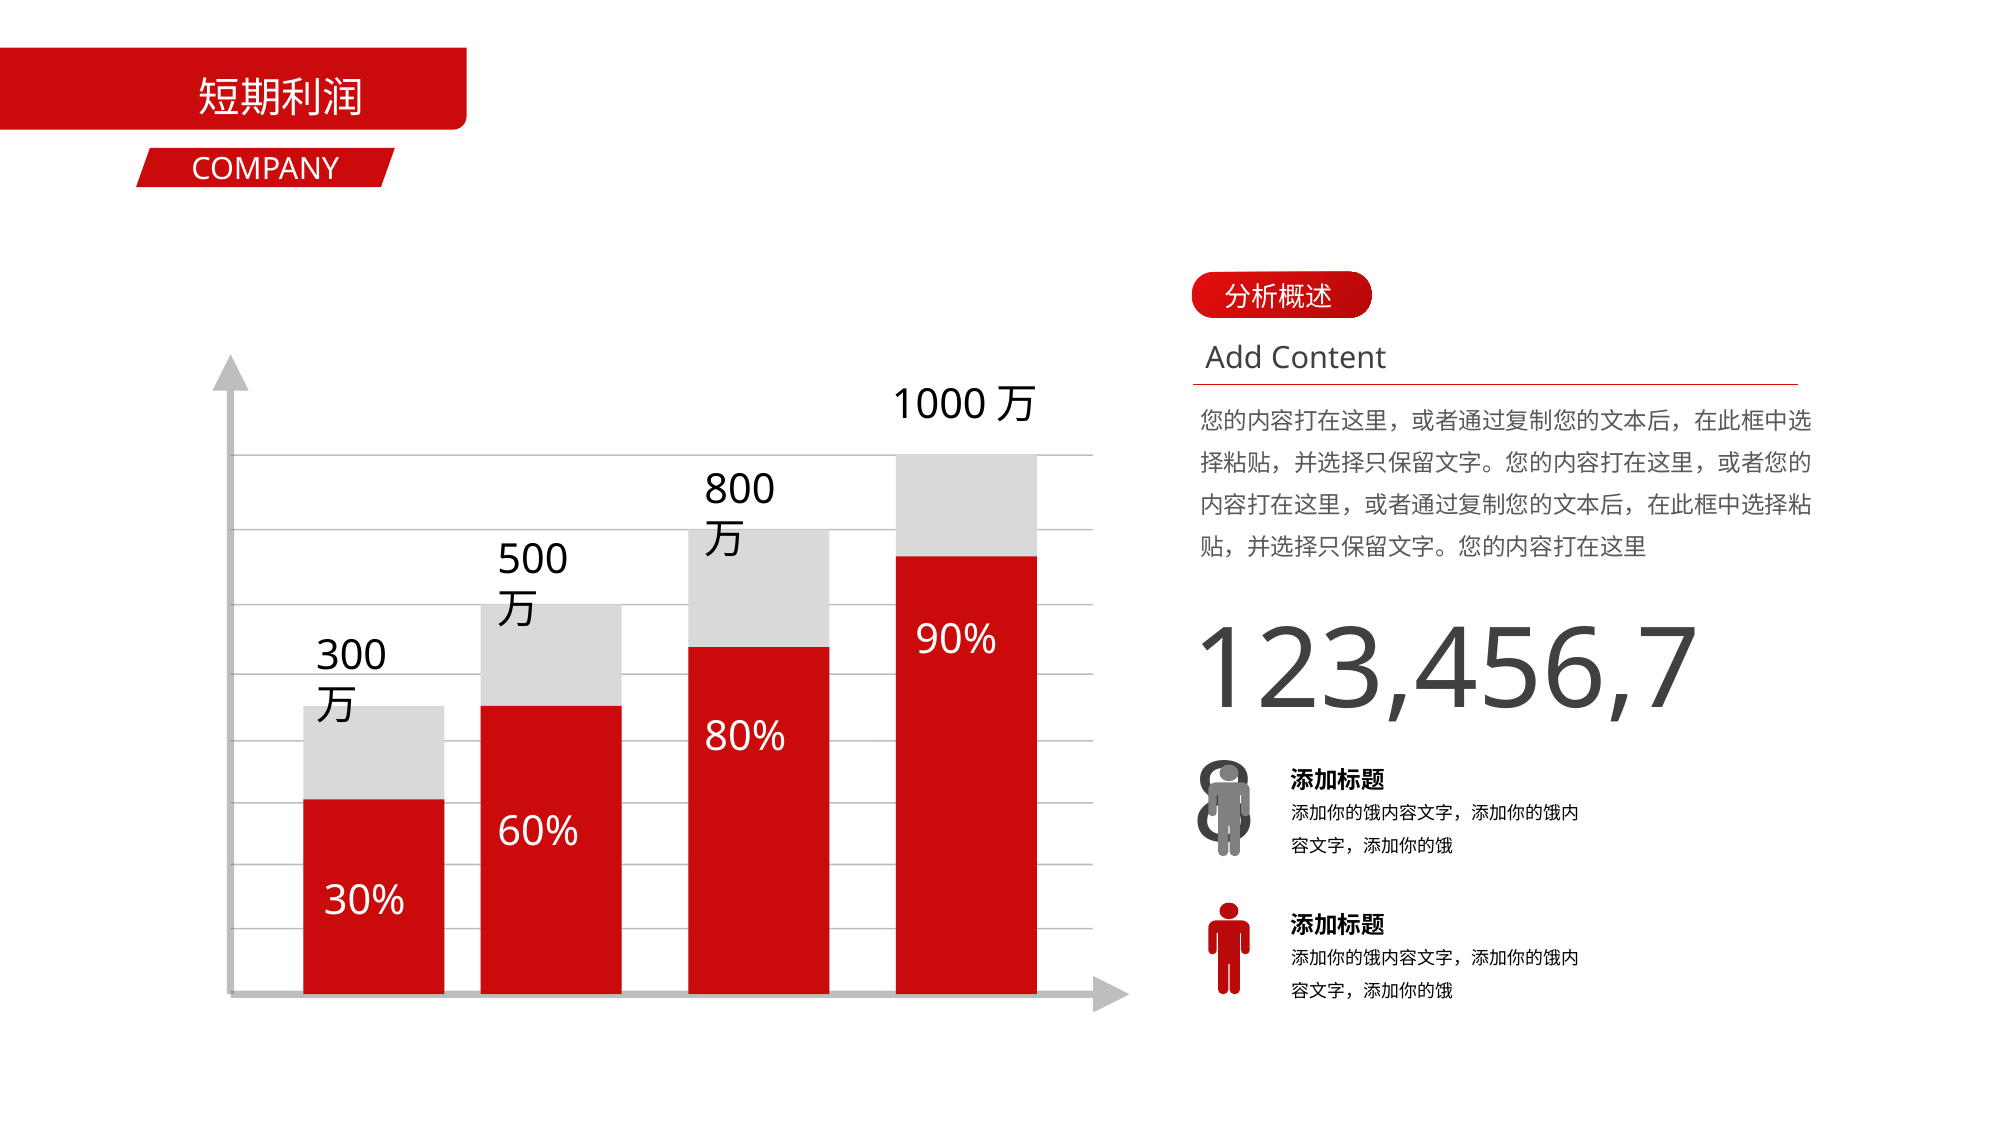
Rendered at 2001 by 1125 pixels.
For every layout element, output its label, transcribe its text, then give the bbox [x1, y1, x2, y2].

text_box 您的内容打在这里，或者通过复制您的文本后，在此框中选择粘贴，并选择只保留文字。您的内容打在这里，或者您的内容打在这里，或者通过复制您的文本后，在此框中选择粘贴，并选择只保留文字。您的内容打在这里 [1193, 388, 1828, 564]
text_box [1208, 757, 1599, 1010]
text_box 123,456,78 [1185, 592, 1722, 868]
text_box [0, 47, 467, 130]
text_box COMPANY [134, 145, 397, 190]
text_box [1190, 271, 1418, 383]
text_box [230, 354, 1130, 995]
